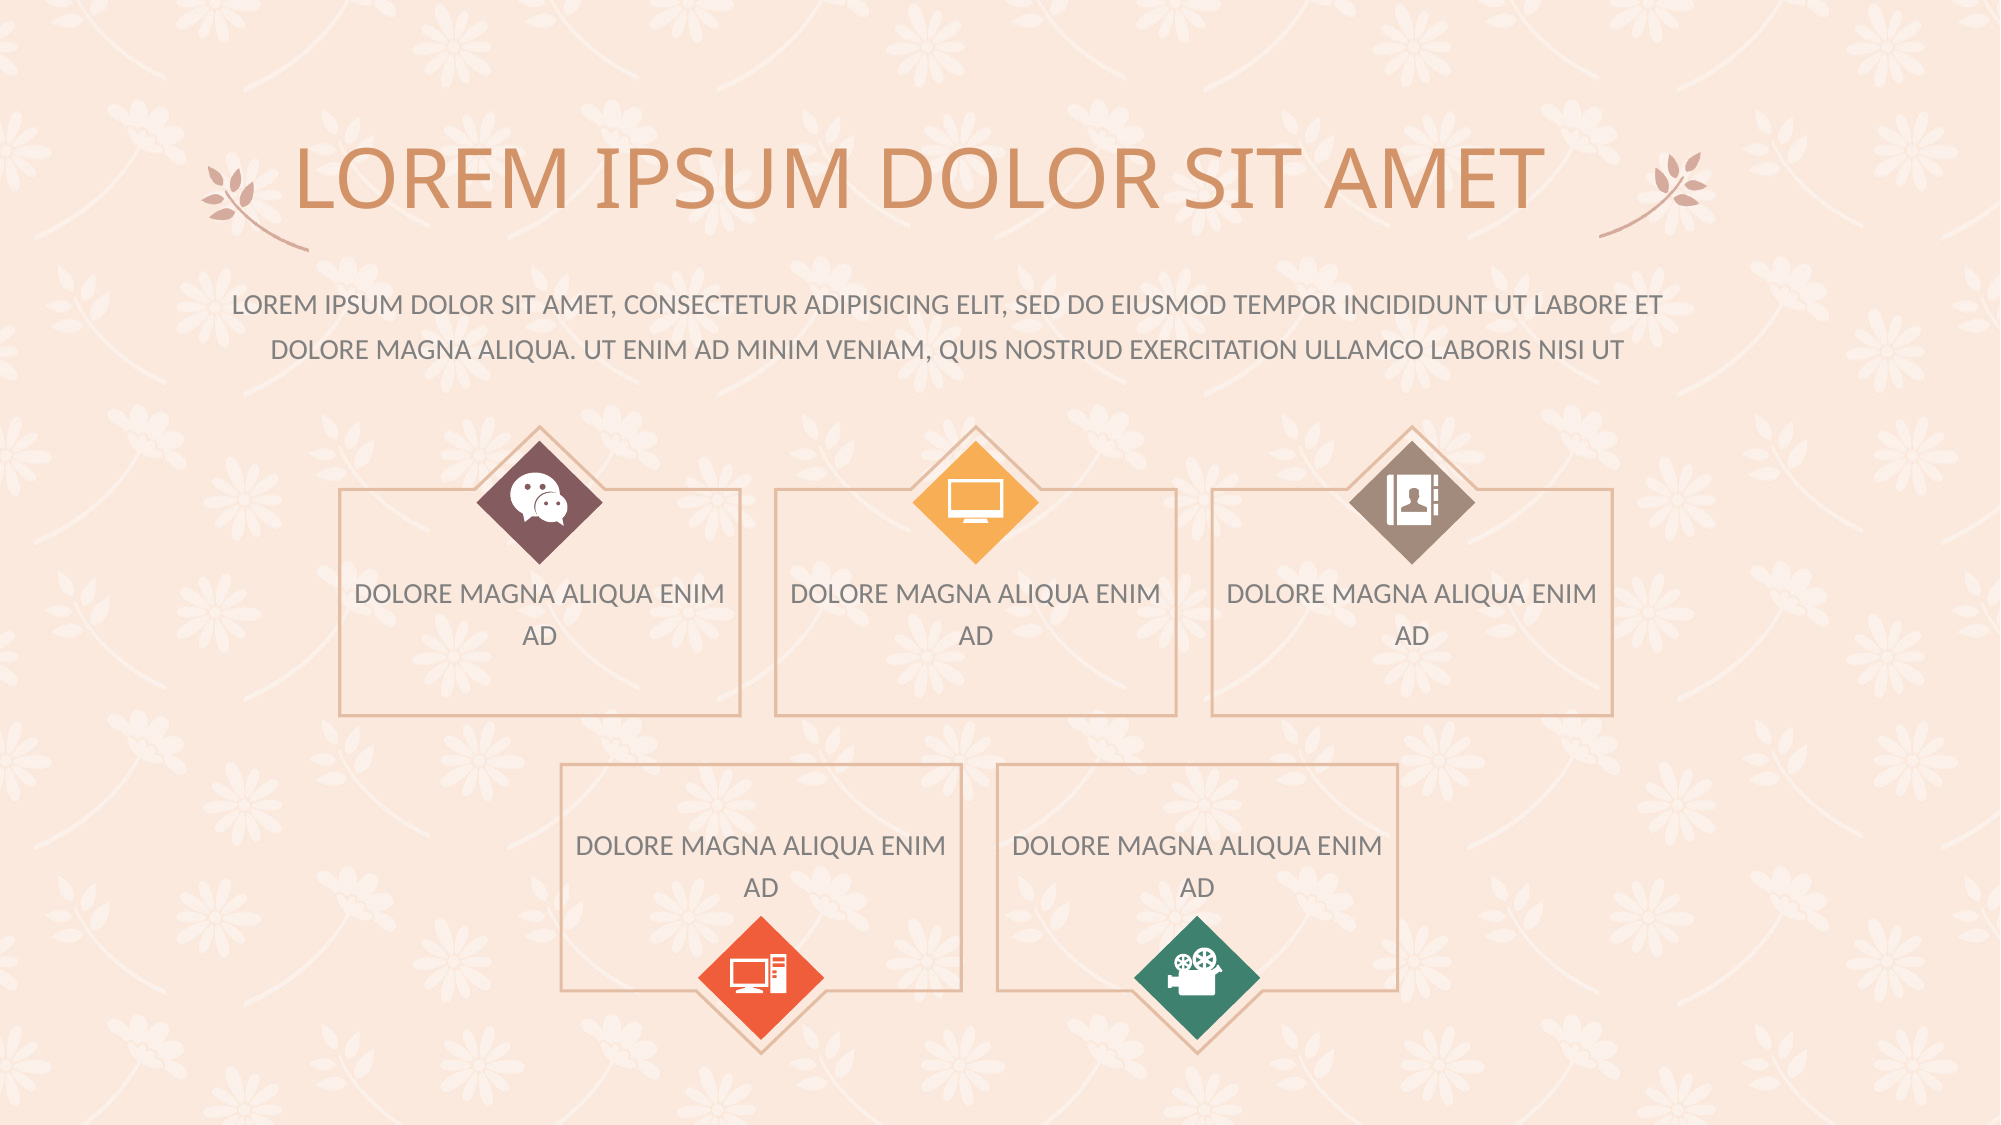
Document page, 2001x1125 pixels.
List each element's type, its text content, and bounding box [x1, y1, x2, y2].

text_box DOLORE MAGNA ALIQUA ENIM AD [774, 425, 1178, 717]
text_box [947, 478, 1004, 525]
text_box [1347, 439, 1477, 567]
text_box [1433, 489, 1439, 501]
text_box DOLORE MAGNA ALIQUA ENIM AD [996, 763, 1399, 1055]
text_box [1433, 474, 1439, 487]
text_box [911, 439, 1041, 567]
picture [0, 0, 2000, 1125]
text_box [509, 471, 569, 529]
text_box DOLORE MAGNA ALIQUA ENIM AD [560, 763, 963, 1055]
text_box LOREM IPSUM DOLOR SIT AMET [277, 60, 1672, 267]
text_box [1397, 474, 1432, 526]
text_box DOLORE MAGNA ALIQUA ENIM AD [1211, 425, 1614, 717]
text_box [1433, 503, 1439, 516]
text_box [474, 439, 605, 567]
text_box LOREM IPSUM DOLOR SIT AMET, CONSECTETUR ADIPISICING ELIT, SED DO EIUSMOD TEMPOR INCIDIDUNT UT LABORE ET DOLORE MAGNA ALIQUA. UT ENIM AD MINIM VENIAM, QUIS NOSTRUD EXERCITATION ULLAMCO LABORIS NISI UT [205, 267, 1691, 373]
text_box [1386, 474, 1394, 526]
text_box DOLORE MAGNA ALIQUA ENIM AD [338, 425, 742, 717]
